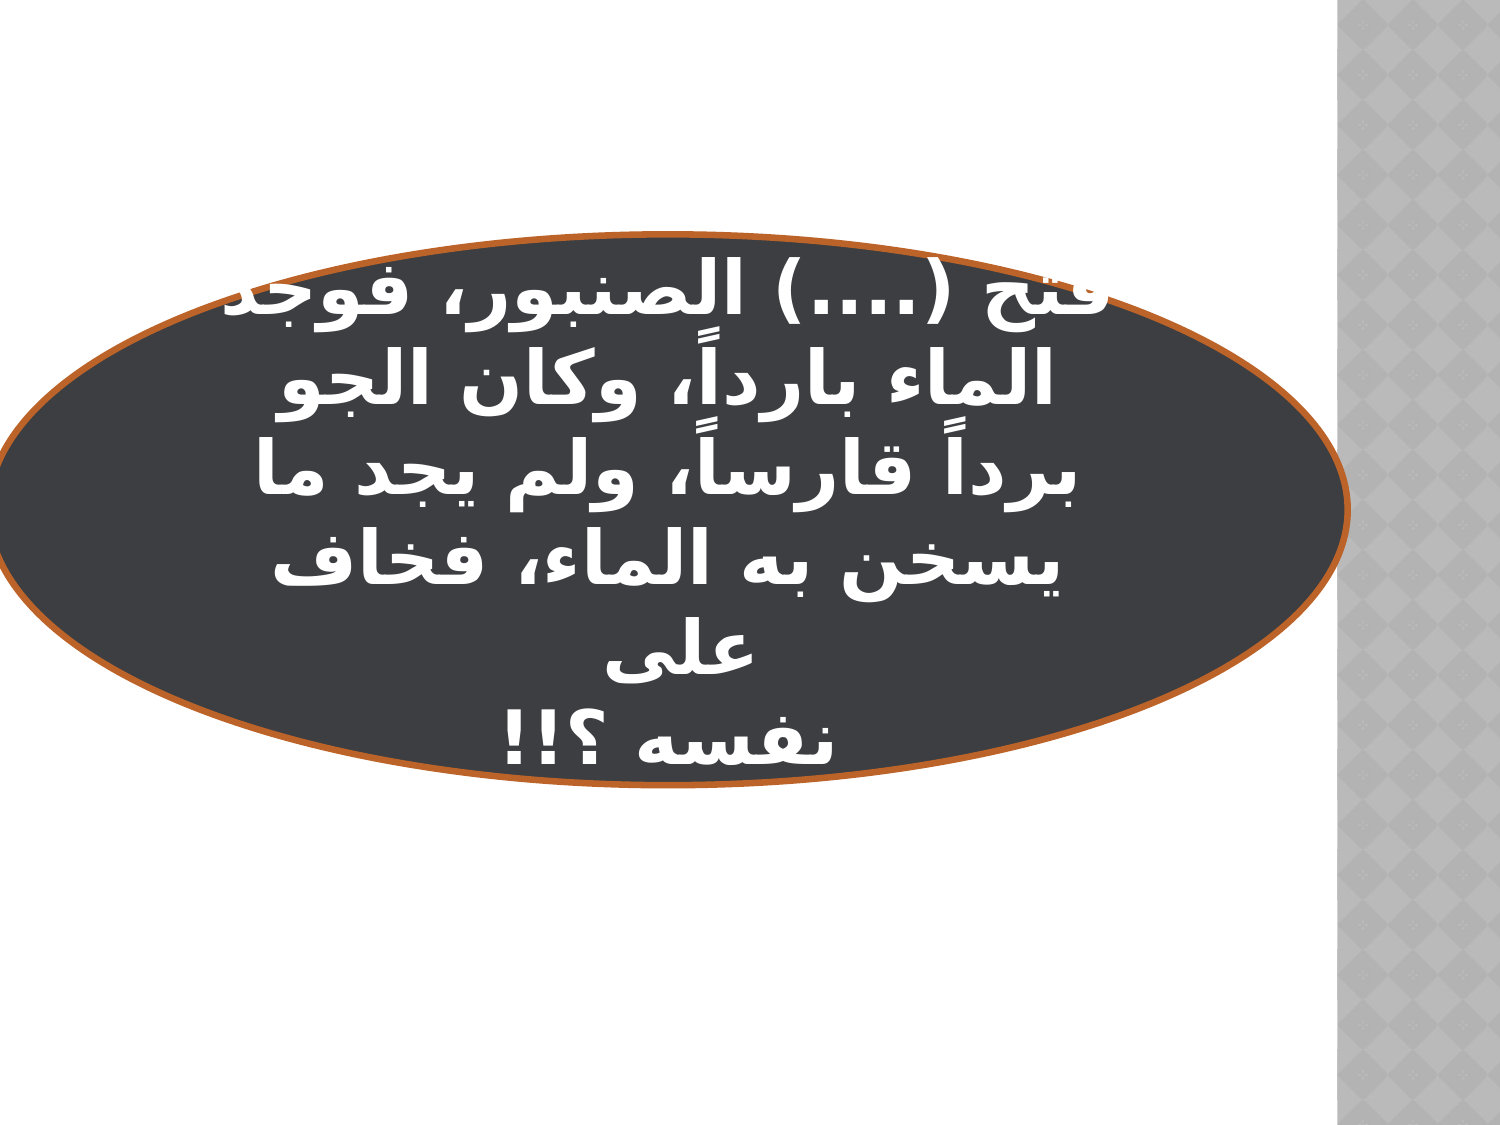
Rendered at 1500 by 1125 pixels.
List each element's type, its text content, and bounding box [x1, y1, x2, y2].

text_box فتح (....) الصنبور، فوجد الماء بارداً، وكان الجو برداً قارساً، ولم يجد ما يسخن به الماء، فخاف على نفسه ؟!! [0, 231, 1351, 789]
